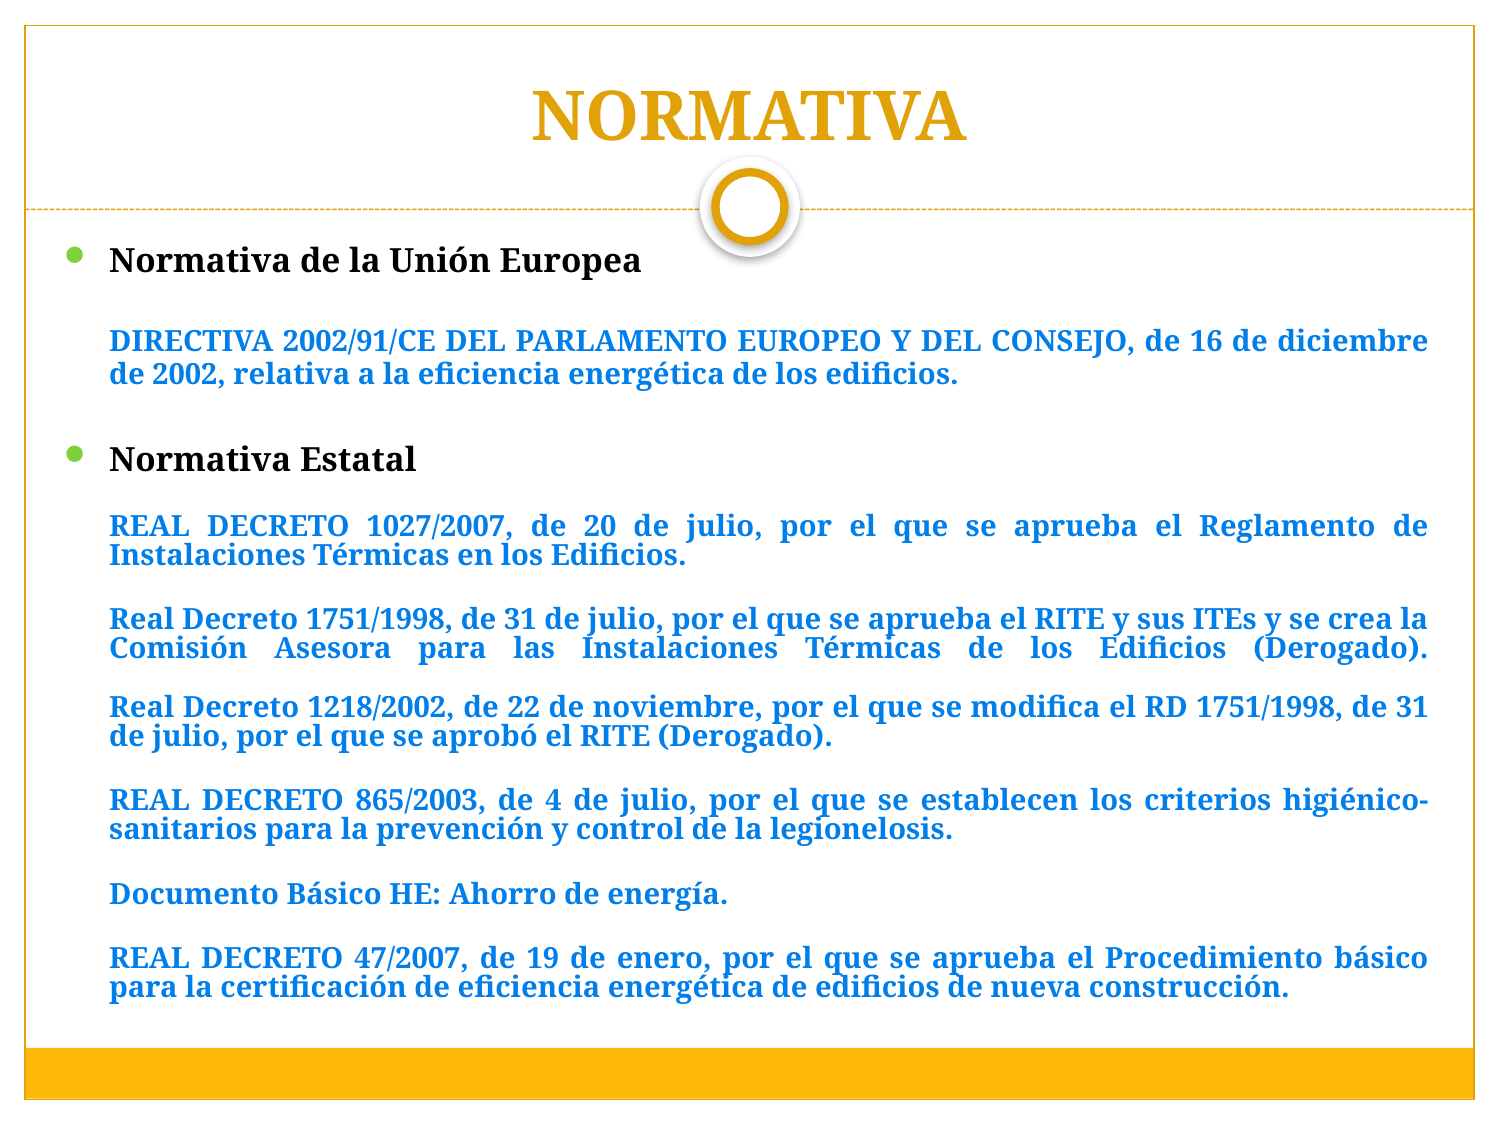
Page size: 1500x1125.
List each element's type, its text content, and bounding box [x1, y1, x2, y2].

title NORMATIVA [49, 37, 1450, 162]
list Normativa de la Unión Europea DIRECTIVA 2002/91/CE DEL PARLAMENTO EUROPEO Y DEL CONSEJO, de 16 de diciembre de 2002, relativa a la eficiencia energética de los edificios. Normativa Estatal REAL DECRETO 1027/2007, de 20 de julio, por el que se aprueba el Reglamento de Instalaciones Térmicas en los Edificios. Real Decreto 1751/1998, de 31 de julio, por el que se aprueba el RITE y sus ITEs y se crea la Comisión Asesora para las Instalaciones Térmicas de los Edificios (Derogado). Real Decreto 1218/2002, de 22 de noviembre, por el que se modifica el RD 1751/1998, de 31 de julio, por el que se aprobó el RITE (Derogado). REAL DECRETO 865/2003, de 4 de julio, por el que se establecen los criterios higiénico-sanitarios para la prevención y control de la legionelosis. Documento Básico HE: Ahorro de energía. REAL DECRETO 47/2007, de 19 de enero, por el que se aprueba el Procedimiento básico para la certificación de eficiencia energética de edificios de nueva construcción. [49, 231, 1445, 1035]
